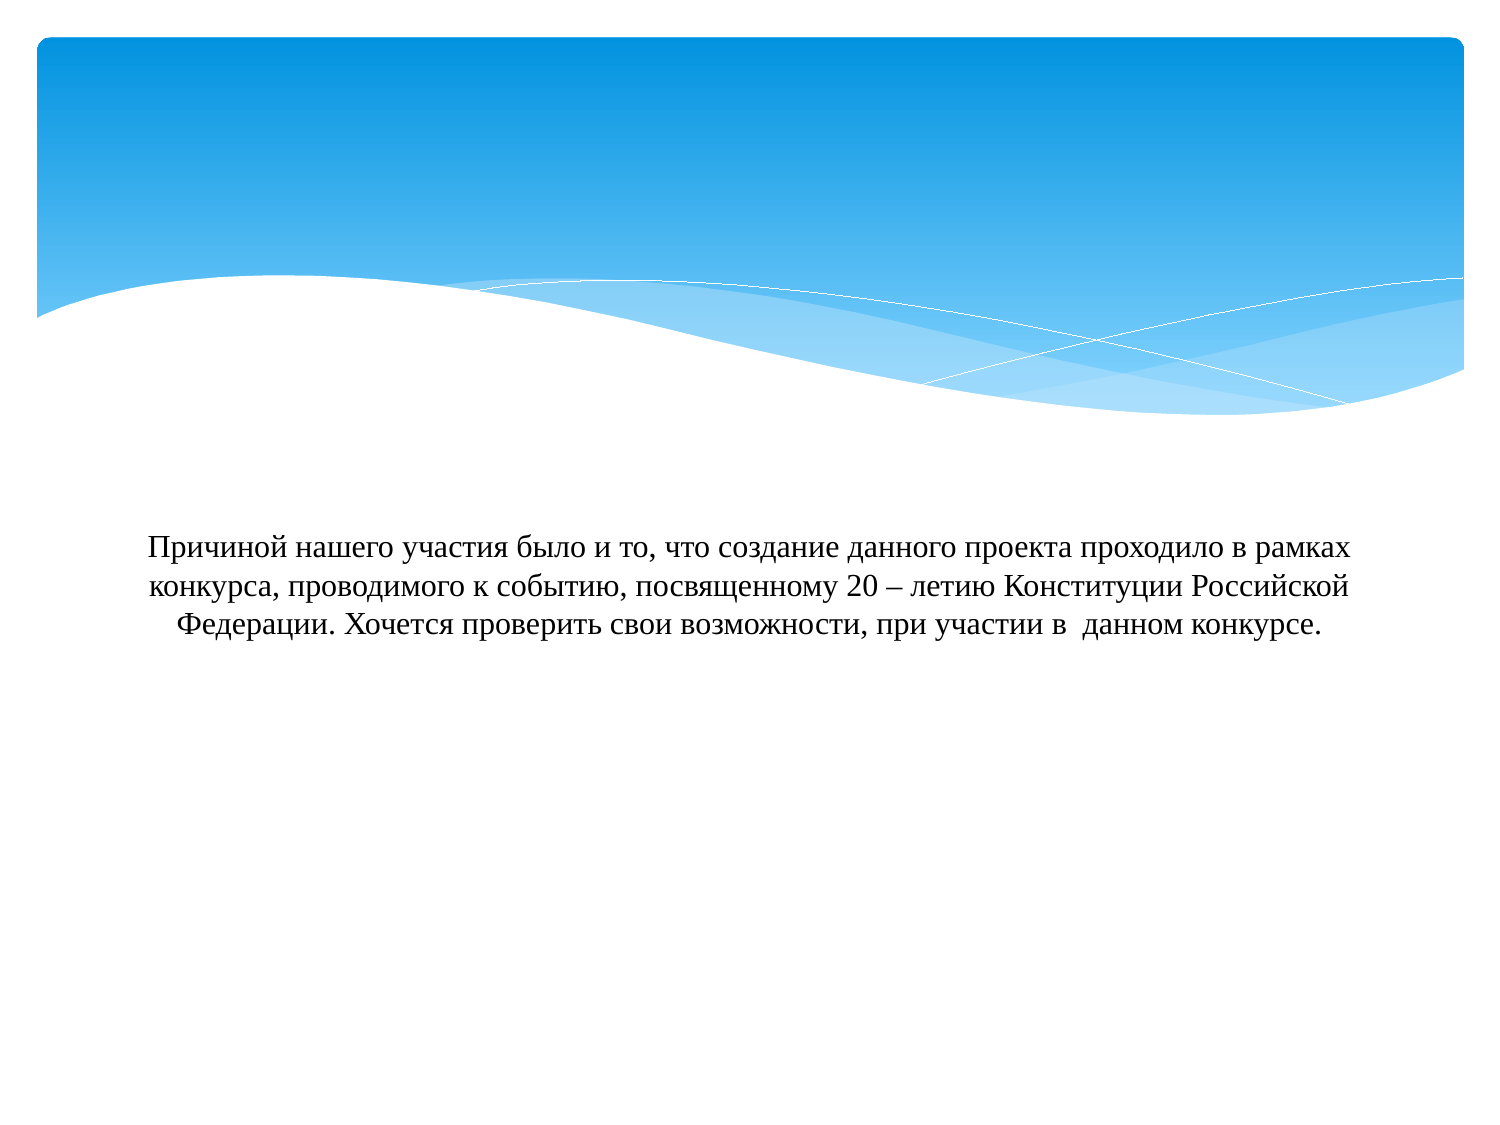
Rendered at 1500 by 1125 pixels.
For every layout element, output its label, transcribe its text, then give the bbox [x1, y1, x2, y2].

title Причиной нашего участия было и то, что создание данного проекта проходило в рамках конкурса, проводимого к событию, посвященному 20 – летию Конституции Российской Федерации. Хочется проверить свои возможности, при участии в данном конкурсе. нномконку [75, 515, 1425, 903]
